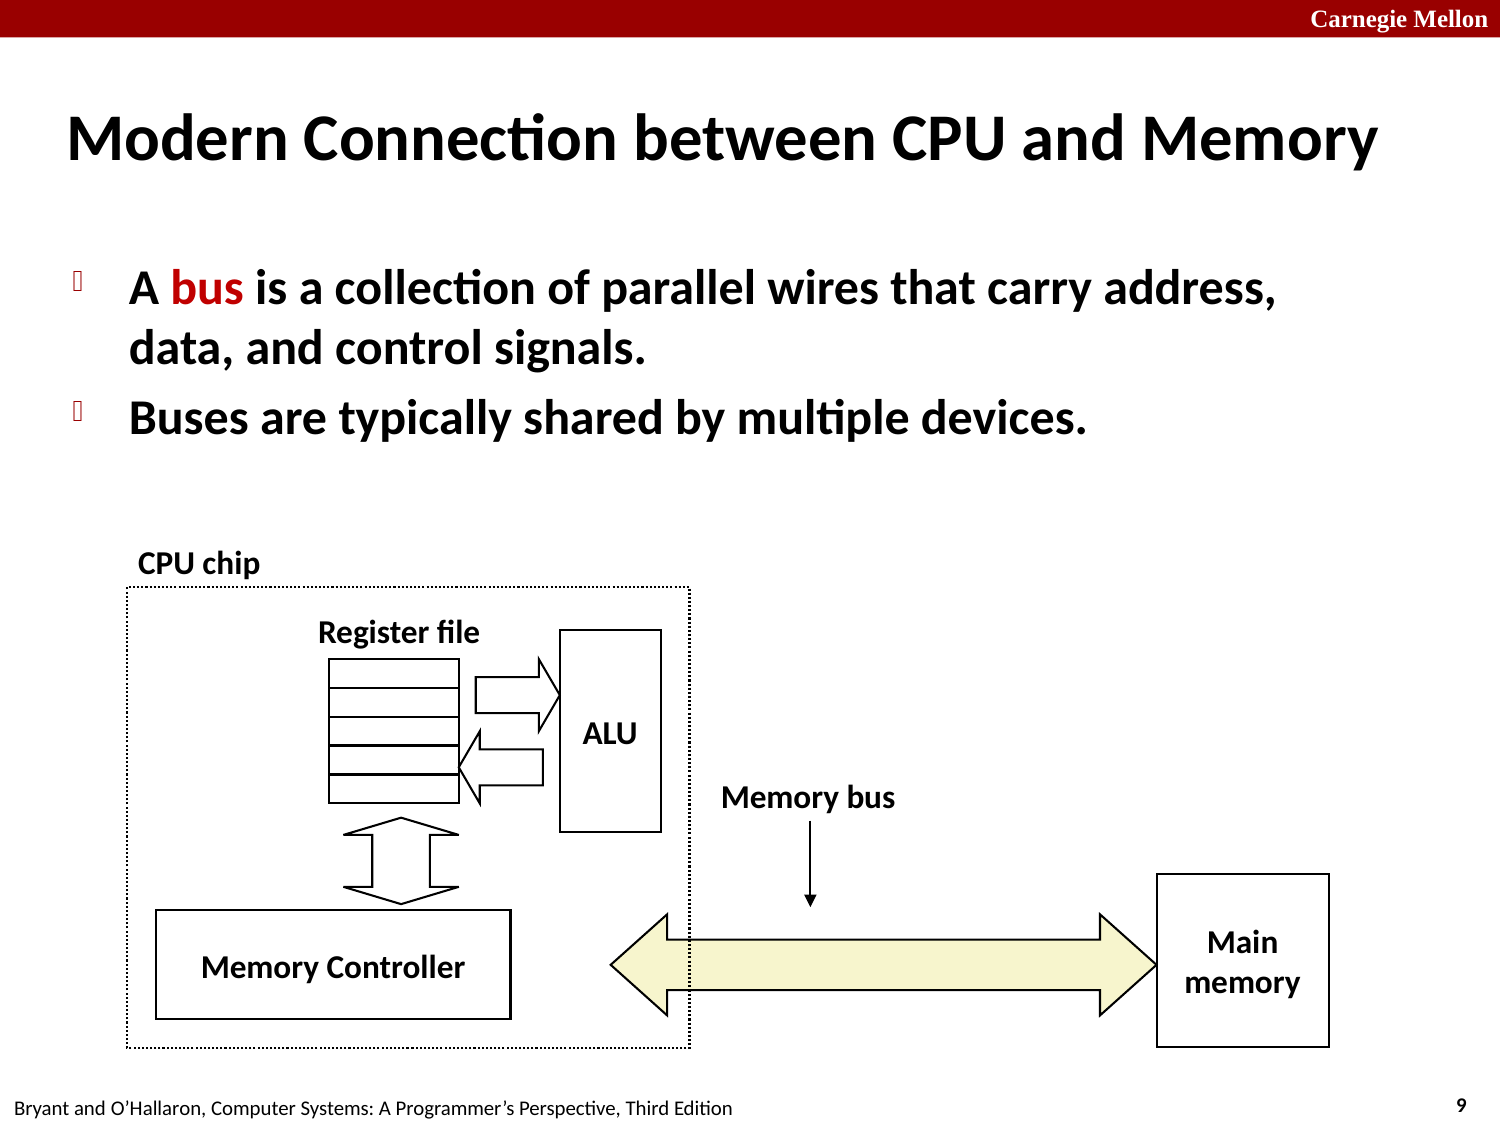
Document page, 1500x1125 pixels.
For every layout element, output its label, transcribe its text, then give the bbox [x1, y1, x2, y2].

text_box Memory bus [713, 767, 904, 823]
title Modern Connection between CPU and Memory [58, 70, 1500, 197]
text_box CPU chip [130, 533, 269, 589]
slide_number 9 [1448, 1084, 1477, 1123]
text_box [804, 820, 817, 908]
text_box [1156, 873, 1329, 1047]
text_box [559, 630, 661, 833]
text_box [690, 914, 1156, 1016]
text_box [127, 586, 690, 1049]
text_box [155, 909, 511, 1020]
list A bus is a collection of parallel wires that carry address, data, and control signals. Buses are typically shared by multiple devices. [64, 246, 1361, 1063]
